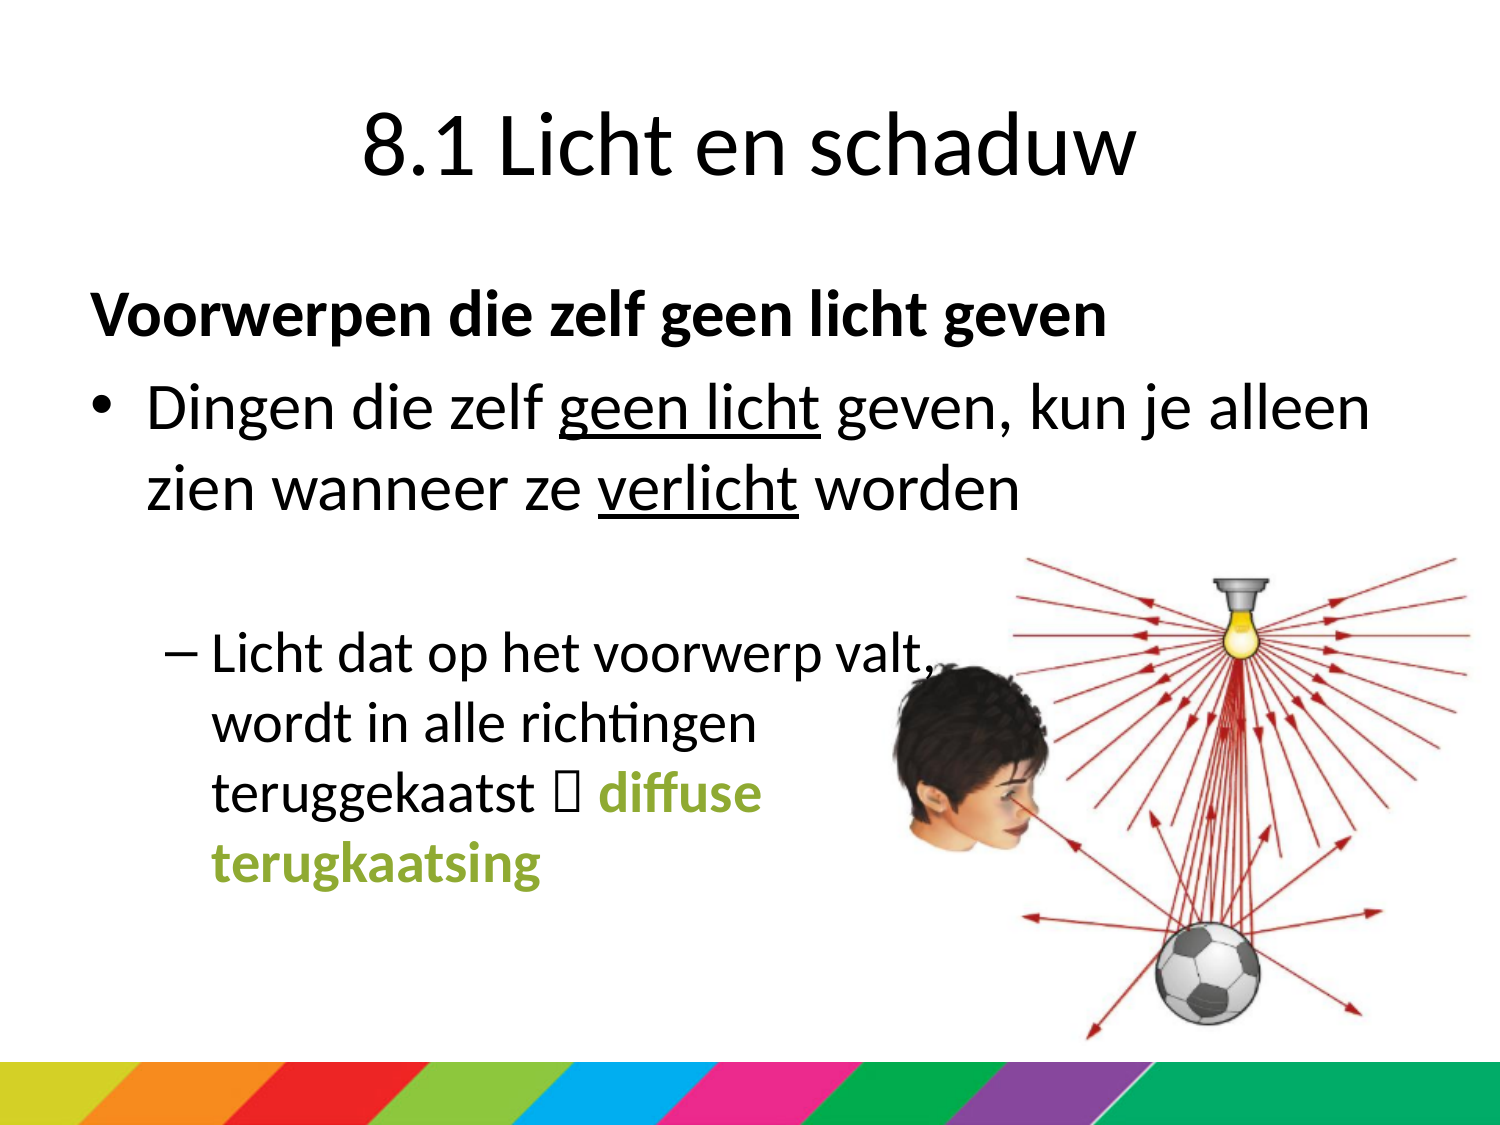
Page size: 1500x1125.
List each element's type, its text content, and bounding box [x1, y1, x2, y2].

list Voorwerpen die zelf geen licht geven Dingen die zelf geen licht geven, kun je alleen zien wanneer ze verlicht worden Licht dat op het voorwerp valt, wordt in alle richtingen teruggekaatst  diffuse terugkaatsing [75, 262, 1425, 1005]
picture [877, 538, 1483, 1046]
picture [656, 1062, 1500, 1125]
title 8.1 Licht en schaduw [75, 45, 1425, 233]
picture [0, 1062, 574, 1125]
